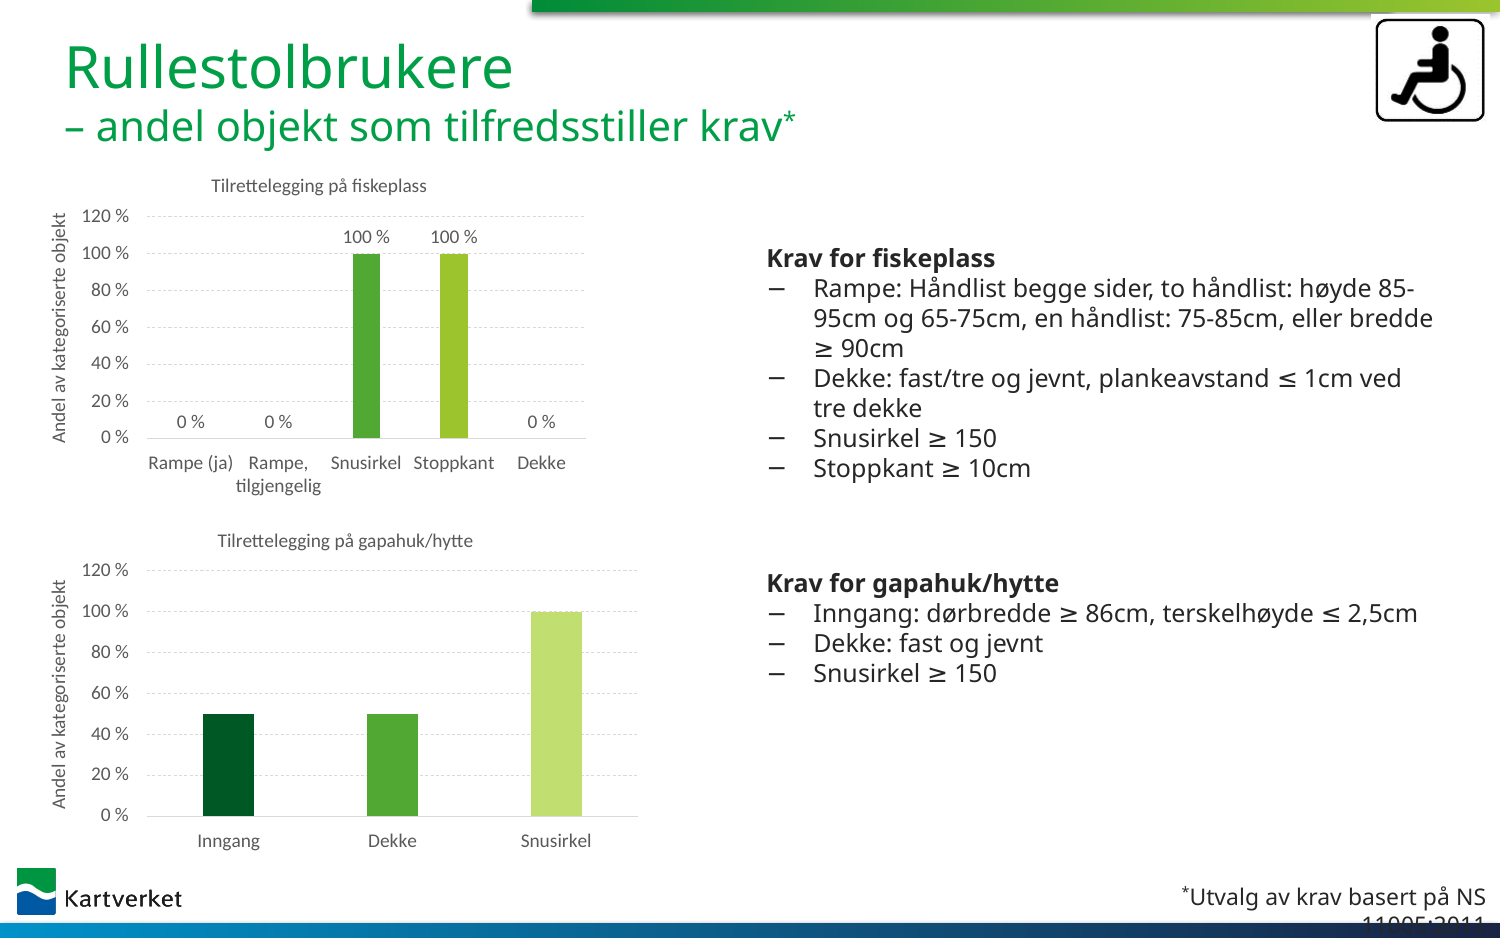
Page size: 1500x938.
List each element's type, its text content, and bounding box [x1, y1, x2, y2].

picture [1371, 13, 1491, 127]
text_box Krav for fiskeplass Rampe: Håndlist begge sider, to håndlist: høyde 85-95cm og 65-75cm, en håndlist: 75-85cm, eller bredde ≥ 90cm Dekke: fast/tre og jevnt, plankeavstand ≤ 1cm ved tre dekke Snusirkel ≥ 150 Stoppkant ≥ 10cm [751, 235, 1452, 490]
picture [41, 520, 650, 859]
text_box *Utvalg av krav basert på NS 11005:2011 [1068, 873, 1500, 938]
picture [41, 166, 597, 505]
text_box Krav for gapahuk/hytte Inngang: dørbredde ≥ 86cm, terskelhøyde ≤ 2,5cm Dekke: fast og jevnt Snusirkel ≥ 150 [751, 560, 1452, 695]
text_box Rullestolbrukere – andel objekt som tilfredsstiller krav* [49, 29, 1431, 158]
